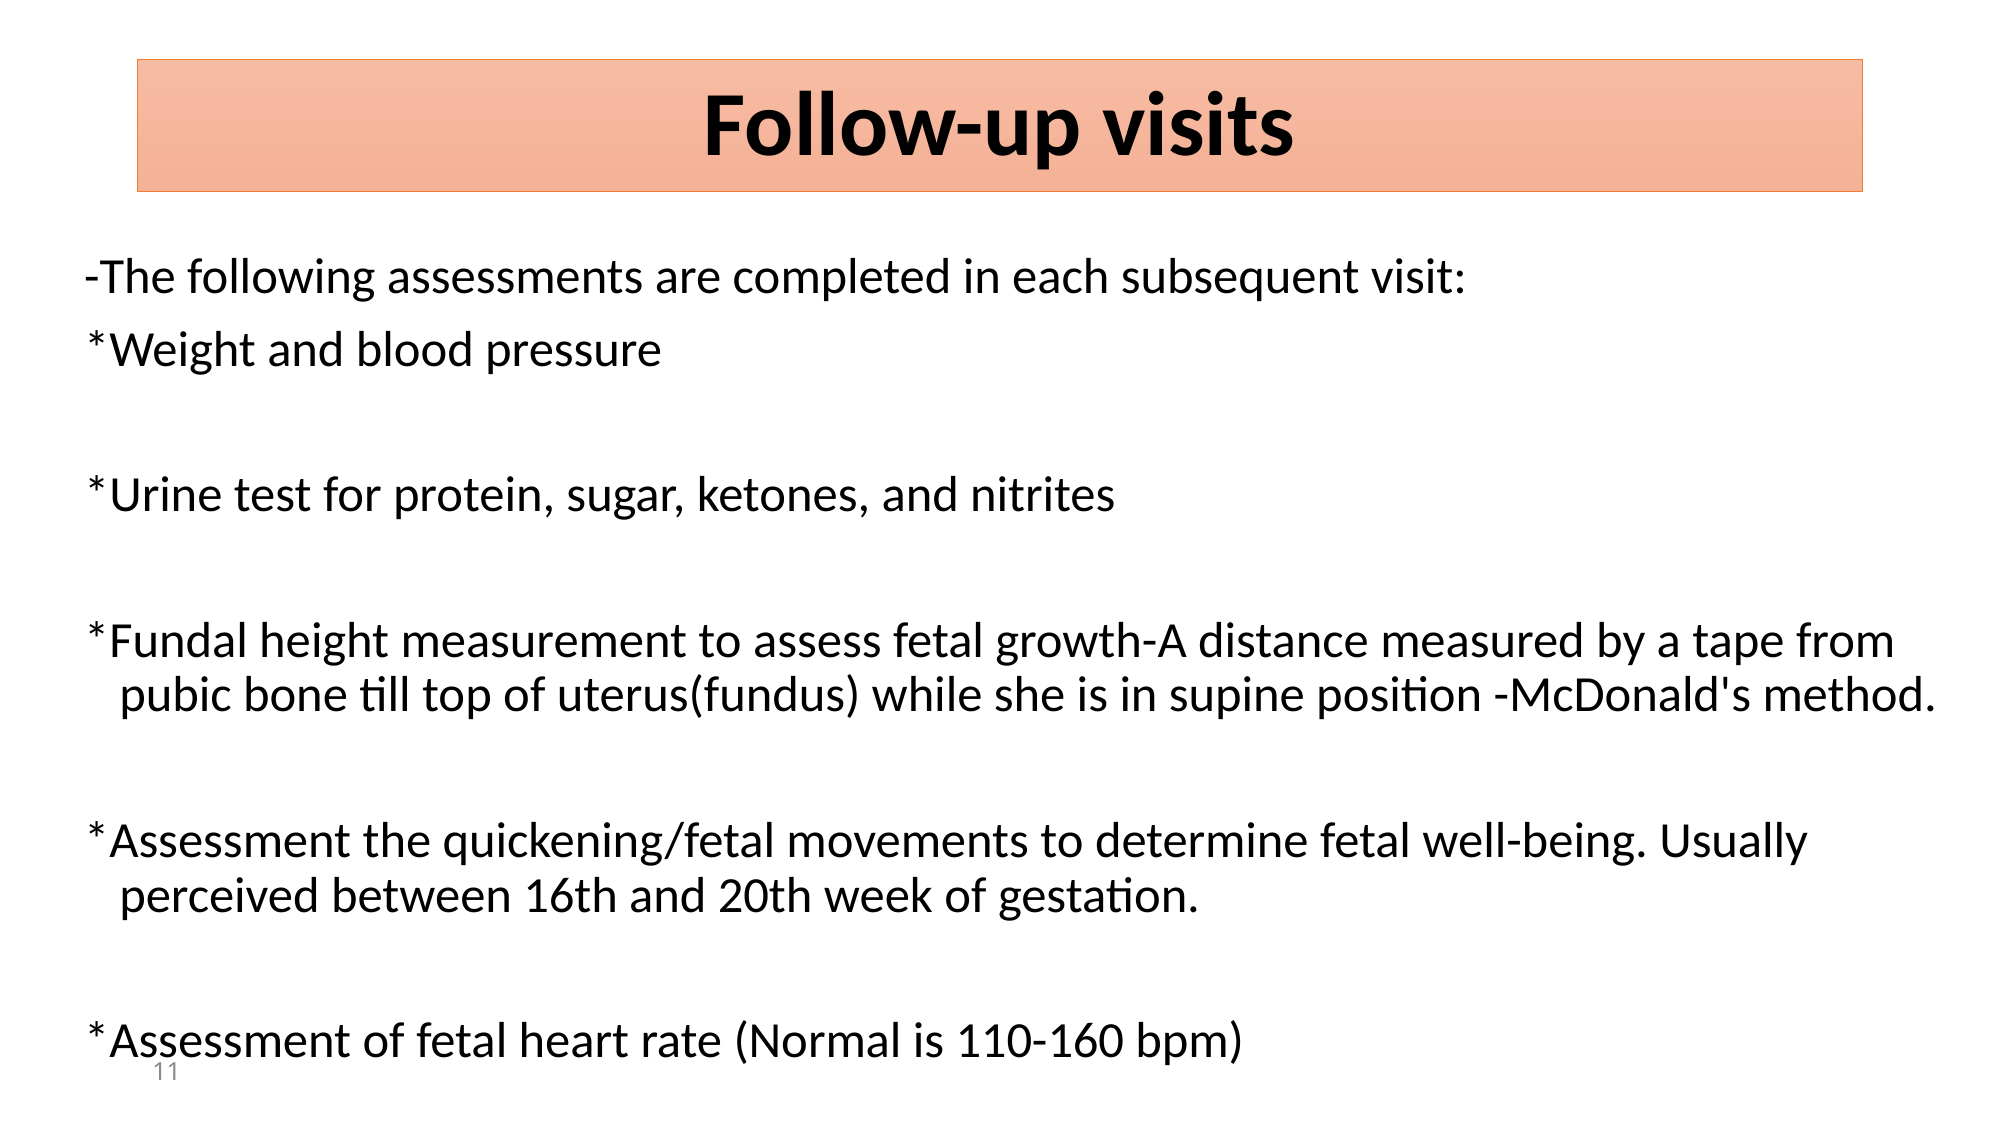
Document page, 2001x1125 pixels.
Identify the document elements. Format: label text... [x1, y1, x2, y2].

list -The following assessments are completed in each subsequent visit: *Weight and blood pressure *Urine test for protein, sugar, ketones, and nitrites *Fundal height measurement to assess fetal growth-A distance measured by a tape from pubic bone till top of uterus(fundus) while she is in supine position -McDonald's method. *Assessment the quickening/fetal movements to determine fetal well-being. Usually perceived between 16th and 20th week of gestation. *Assessment of fetal heart rate (Normal is 110-160 bpm) [69, 242, 1970, 1125]
slide_number 11 [137, 1042, 588, 1103]
title Follow-up visits [137, 59, 1863, 192]
